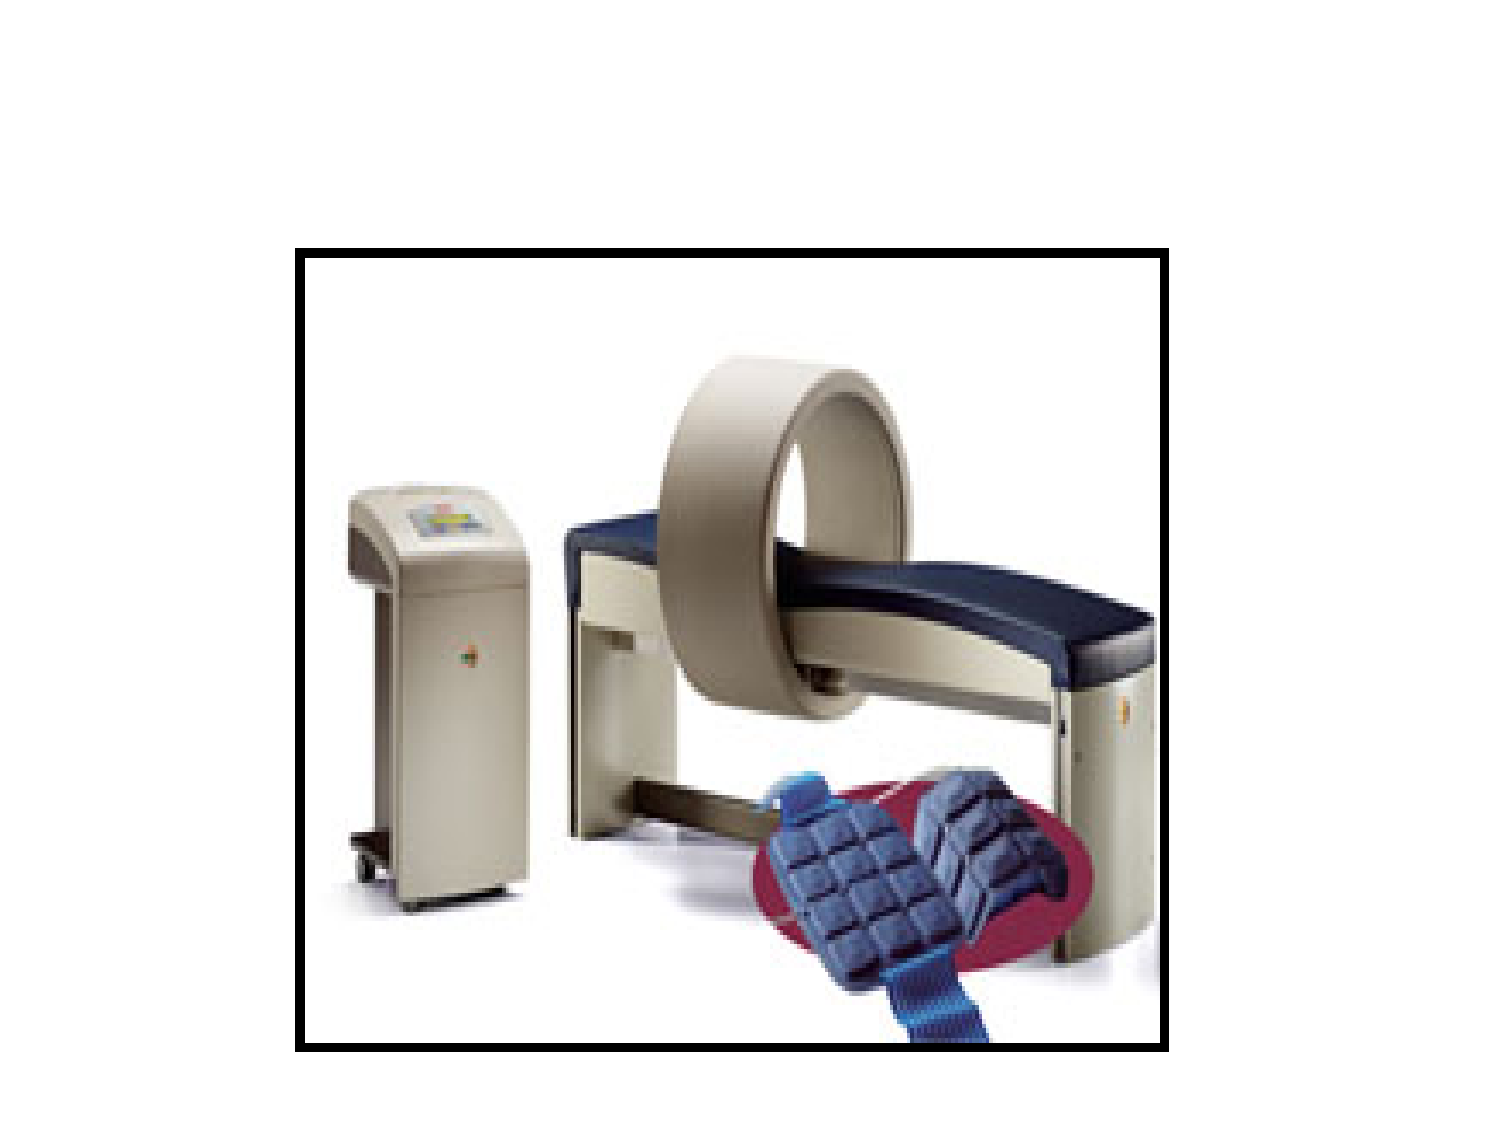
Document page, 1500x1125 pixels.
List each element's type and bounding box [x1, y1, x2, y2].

list [304, 257, 1161, 1044]
